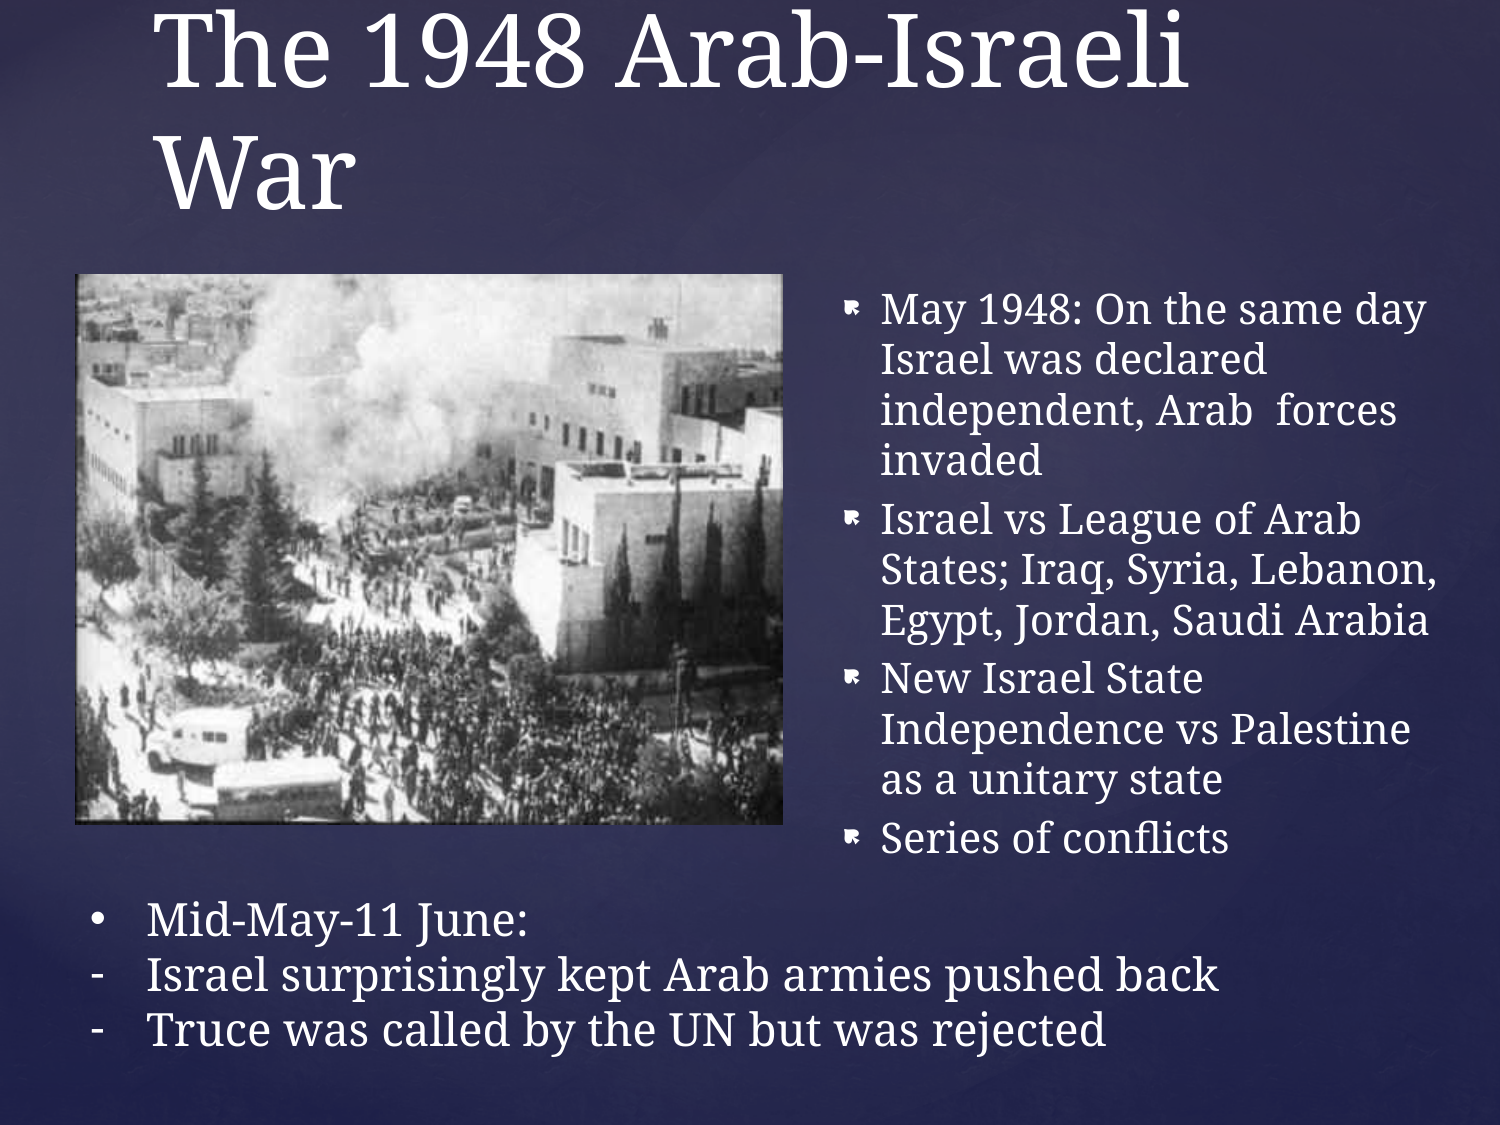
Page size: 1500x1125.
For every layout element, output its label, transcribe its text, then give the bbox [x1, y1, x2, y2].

title The 1948 Arab-Israeli War [137, 87, 1375, 238]
picture [74, 274, 784, 826]
text_box Mid-May-11 June: Israel surprisingly kept Arab armies pushed back Truce was called by the UN but was rejected [74, 883, 1438, 1063]
list May 1948: On the same day Israel was declared independent, Arab forces invaded Israel vs League of Arab States; Iraq, Syria, Lebanon, Egypt, Jordan, Saudi Arabia New Israel State Independence vs Palestine as a unitary state Series of conflicts [825, 275, 1463, 884]
